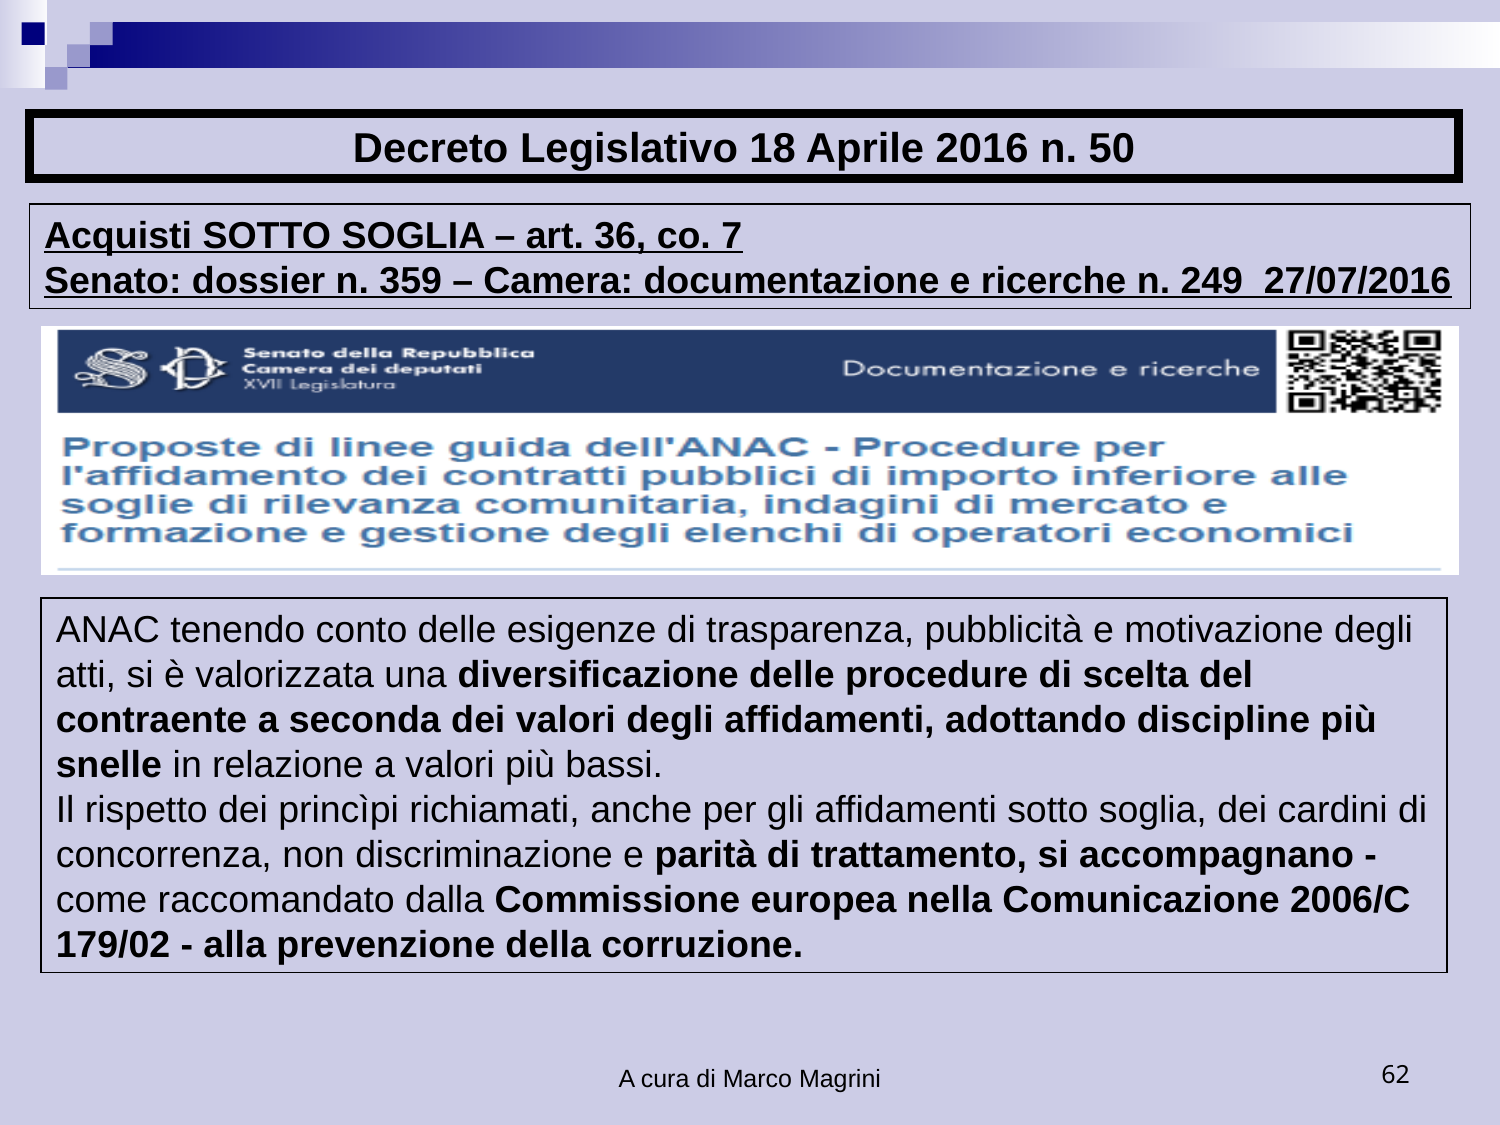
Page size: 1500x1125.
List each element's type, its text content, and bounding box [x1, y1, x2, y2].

text_box ANAC tenendo conto delle esigenze di trasparenza, pubblicità e motivazione degli atti, si è valorizzata una diversificazione delle procedure di scelta del contraente a seconda dei valori degli affidamenti, adottando discipline più snelle in relazione a valori più bassi. Il rispetto dei princìpi richiamati, anche per gli affidamenti sotto soglia, dei cardini di concorrenza, non discriminazione e parità di trattamento, si accompagnano - come raccomandato dalla Commissione europea nella Comunicazione 2006/C 179/02 - alla prevenzione della corruzione. [41, 597, 1447, 973]
footer A cura di Marco Magrini [512, 1025, 988, 1100]
text_box Acquisti SOTTO SOGLIA – art. 36, co. 7 Senato: dossier n. 359 – Camera: documentazione e ricerche n. 249 27/07/2016 [29, 203, 1471, 309]
slide_number 62 [1074, 1025, 1425, 1100]
text_box Decreto Legislativo 18 Aprile 2016 n. 50 [29, 113, 1459, 179]
picture [40, 325, 1460, 575]
